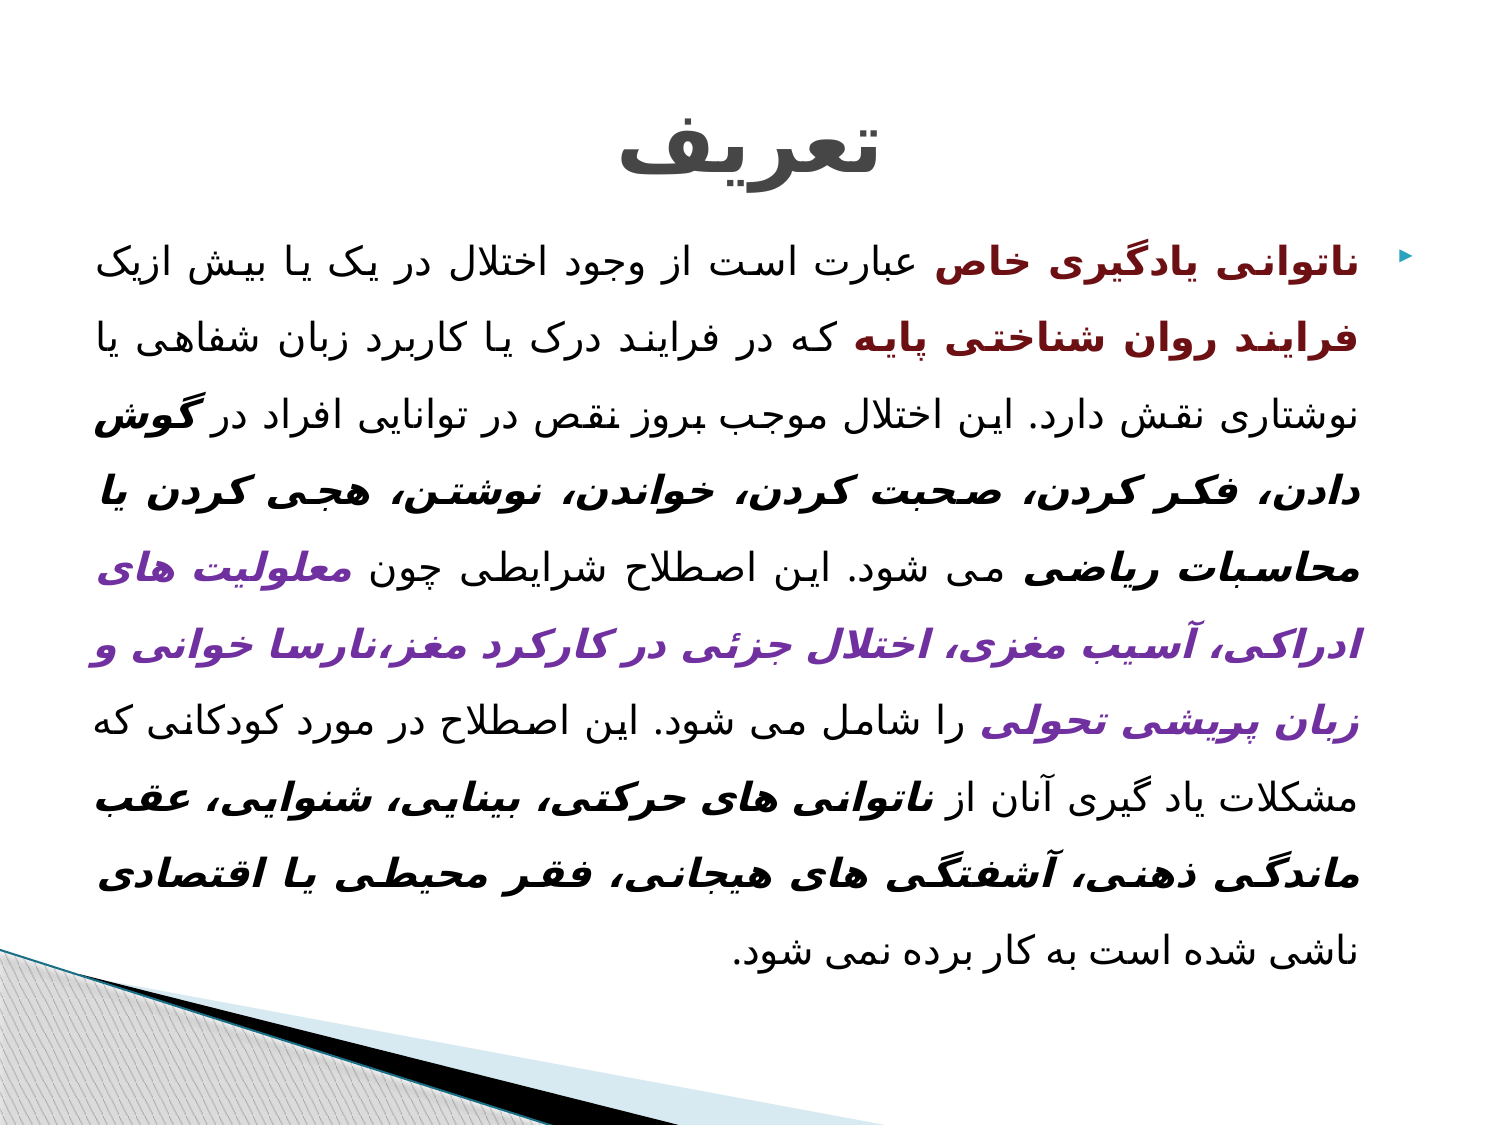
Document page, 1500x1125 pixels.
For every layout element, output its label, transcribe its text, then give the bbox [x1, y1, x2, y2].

list ناتوانی یادگیری خاص عبارت است از وجود اختلال در یک یا بیش ازیک فرایند روان شناختی پایه که در فرایند درک یا کاربرد زبان شفاهی یا نوشتاری نقش دارد. این اختلال موجب بروز نقص در توانایی افراد در گوش دادن، فکر کردن، صحبت کردن، خواندن، نوشتن، هجی کردن یا محاسبات ریاضی می شود. این اصطلاح شرایطی چون معلولیت های ادراکی، آسیب مغزی، اختلال جزئی در کارکرد مغز،نارسا خوانی و زبان پریشی تحولی را شامل می شود. این اصطلاح در مورد کودکانی که مشکلات یاد گیری آنان از ناتوانی های حرکتی، بینایی، شنوایی، عقب ماندگی ذهنی، آشفتگی های هیجانی، فقر محیطی یا اقتصادی ناشی شده است به کار برده نمی شود. [75, 233, 1425, 986]
title تعریف [75, 45, 1425, 233]
